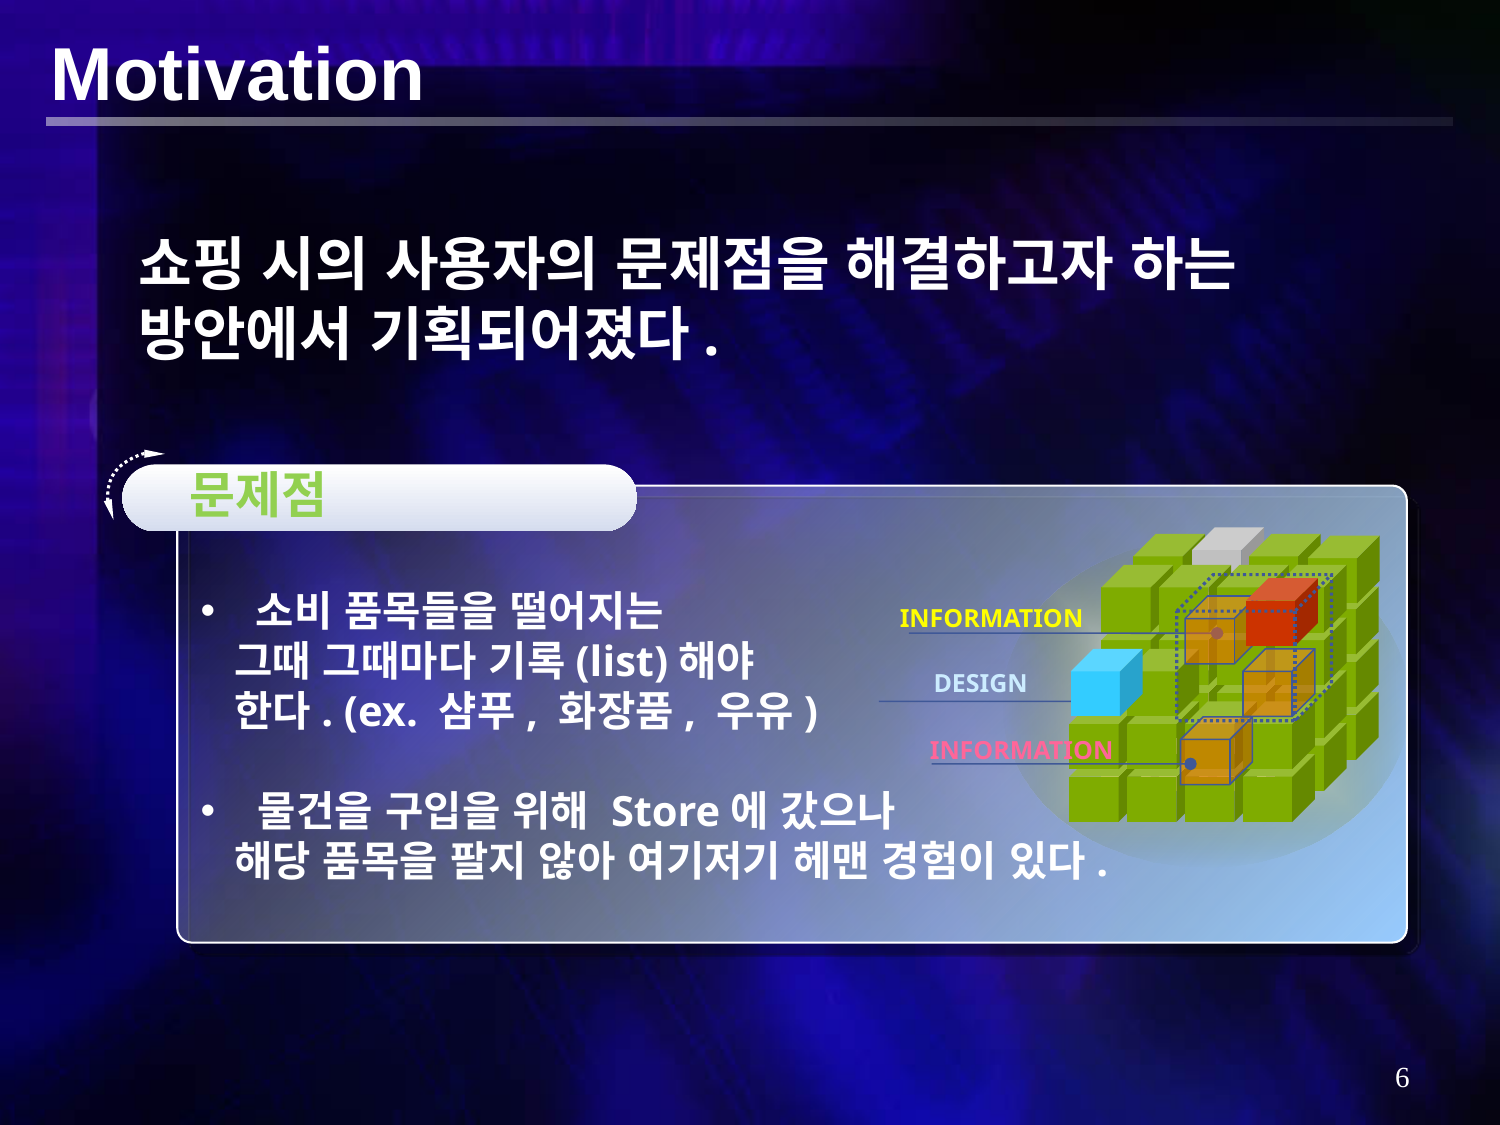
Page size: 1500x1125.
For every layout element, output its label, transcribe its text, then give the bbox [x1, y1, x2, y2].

text_box 쇼핑 시의 사용자의 문제점을 해결하고자 하는 방안에서 기획되어졌다. [123, 219, 1435, 375]
text_box Motivation [35, 28, 1388, 125]
text_box [46, 117, 1453, 126]
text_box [878, 527, 1410, 868]
slide_number 5 [1074, 1050, 1426, 1125]
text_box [100, 455, 1408, 943]
picture [0, 0, 1500, 1125]
